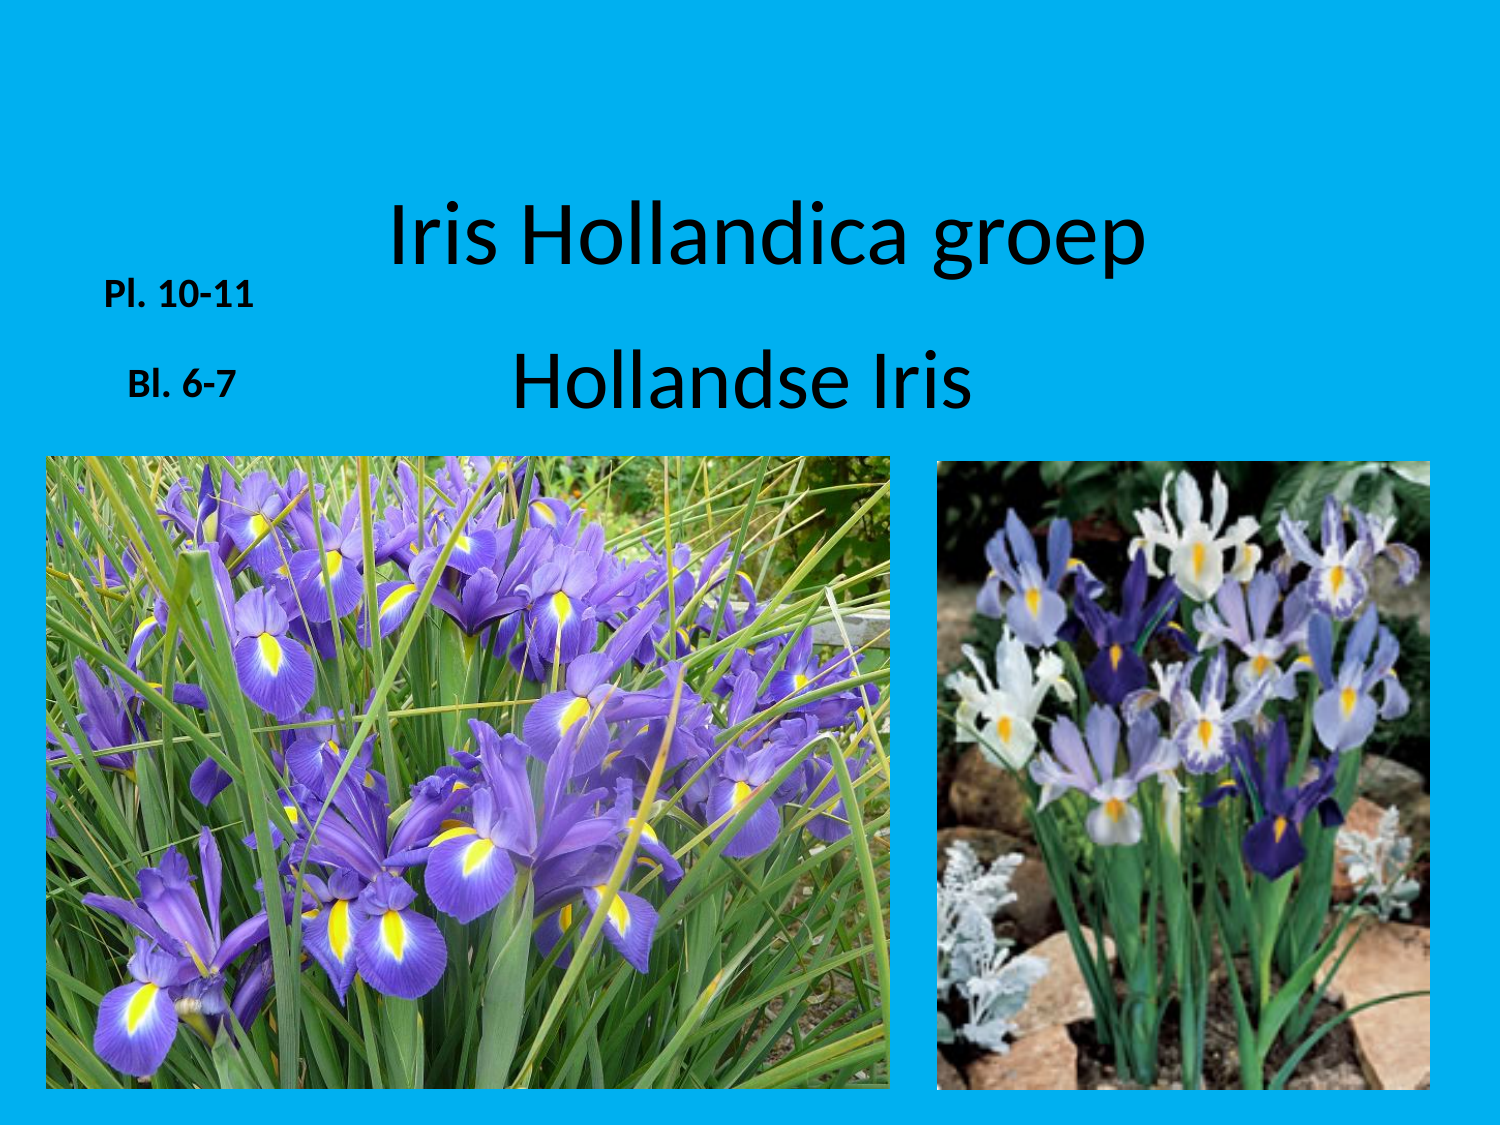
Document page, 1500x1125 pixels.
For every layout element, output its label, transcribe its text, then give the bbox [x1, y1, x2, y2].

title Hollandse Iris [105, 323, 1381, 434]
text_box Iris Hollandica groep [130, 107, 1406, 349]
text_box Pl. 10-11 [88, 258, 270, 323]
picture [47, 457, 889, 1088]
text_box Bl. 6-7 [112, 348, 252, 413]
picture [938, 462, 1429, 1089]
